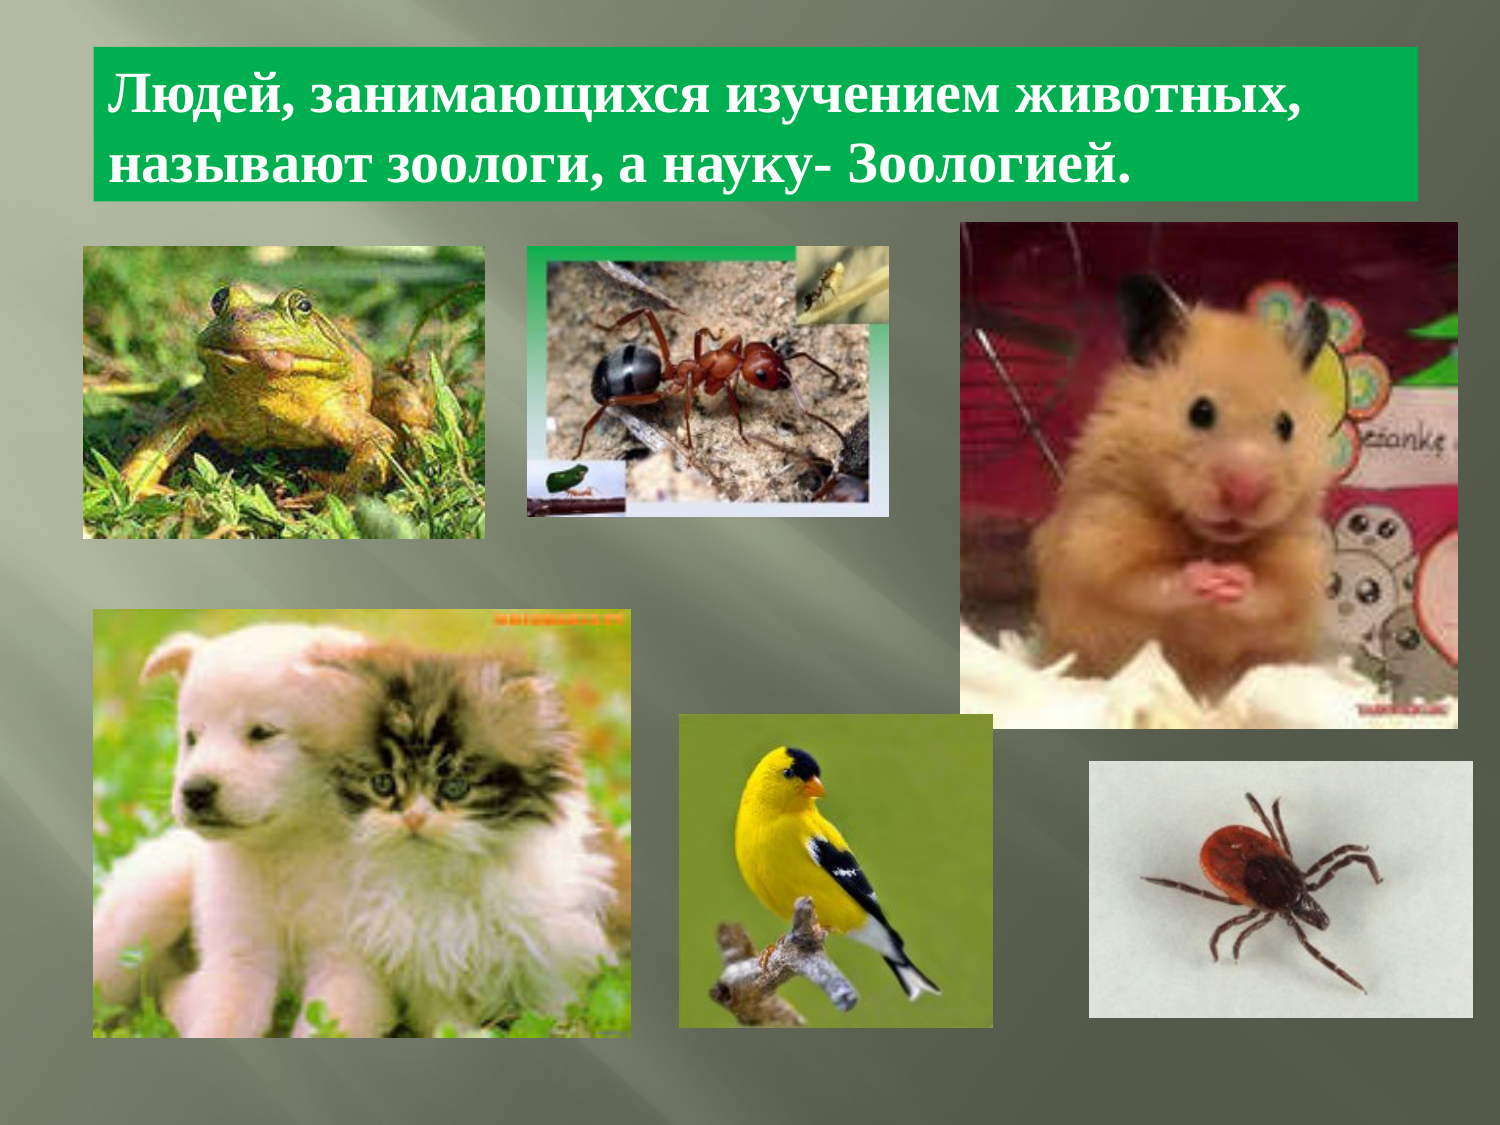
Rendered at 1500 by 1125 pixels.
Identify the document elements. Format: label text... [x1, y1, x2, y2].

picture [93, 608, 631, 1038]
picture [526, 245, 889, 517]
text_box Людей, занимающихся изучением животных, называют зоологи, а науку- Зоологией. [93, 46, 1418, 202]
picture [679, 222, 1458, 1028]
picture [83, 245, 485, 540]
picture [1089, 761, 1473, 1019]
